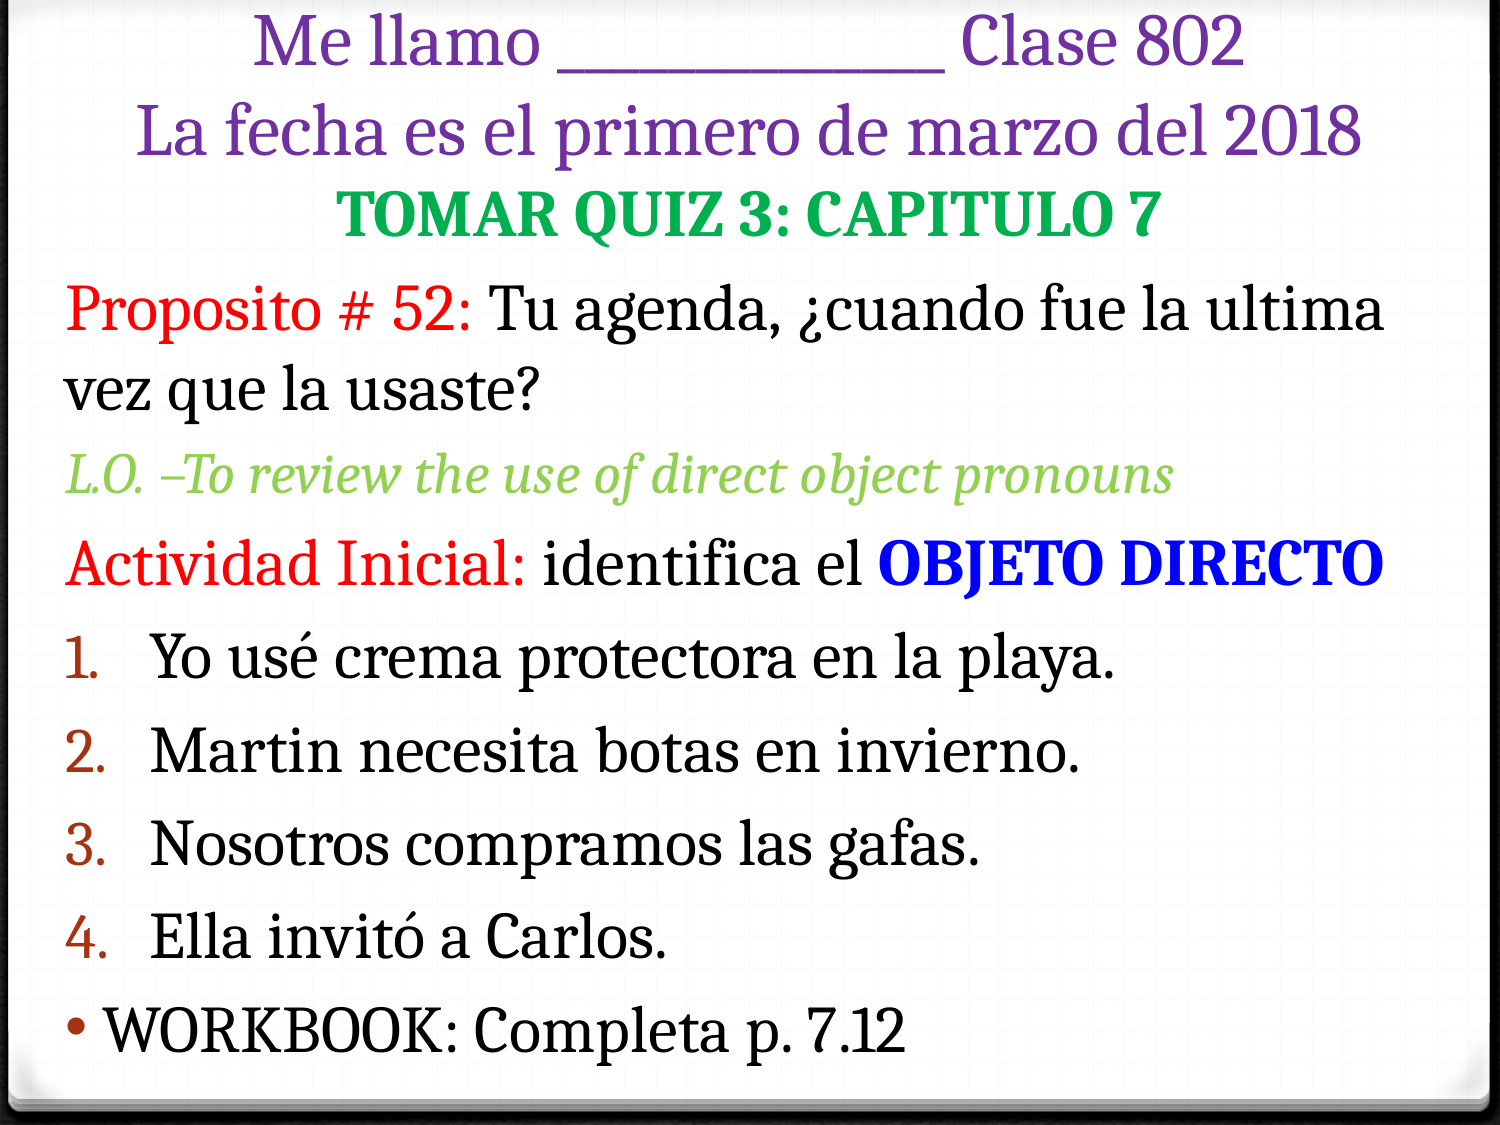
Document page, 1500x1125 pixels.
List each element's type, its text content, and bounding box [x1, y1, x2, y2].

list TOMAR QUIZ 3: CAPITULO 7 Proposito # 52: Tu agenda, ¿cuando fue la ultima vez que la usaste? L.O. –To review the use of direct object pronouns Actividad Inicial: identifica el OBJETO DIRECTO Yo usé crema protectora en la playa. Martin necesita botas en invierno. Nosotros compramos las gafas. Ella invitó a Carlos. WORKBOOK: Completa p. 7.12 [50, 162, 1450, 1125]
title Me llamo ______________ Clase 802 La fecha es el primero de marzo del 2018 [62, 0, 1438, 162]
picture [1438, 0, 1500, 1125]
picture [0, 0, 62, 1125]
